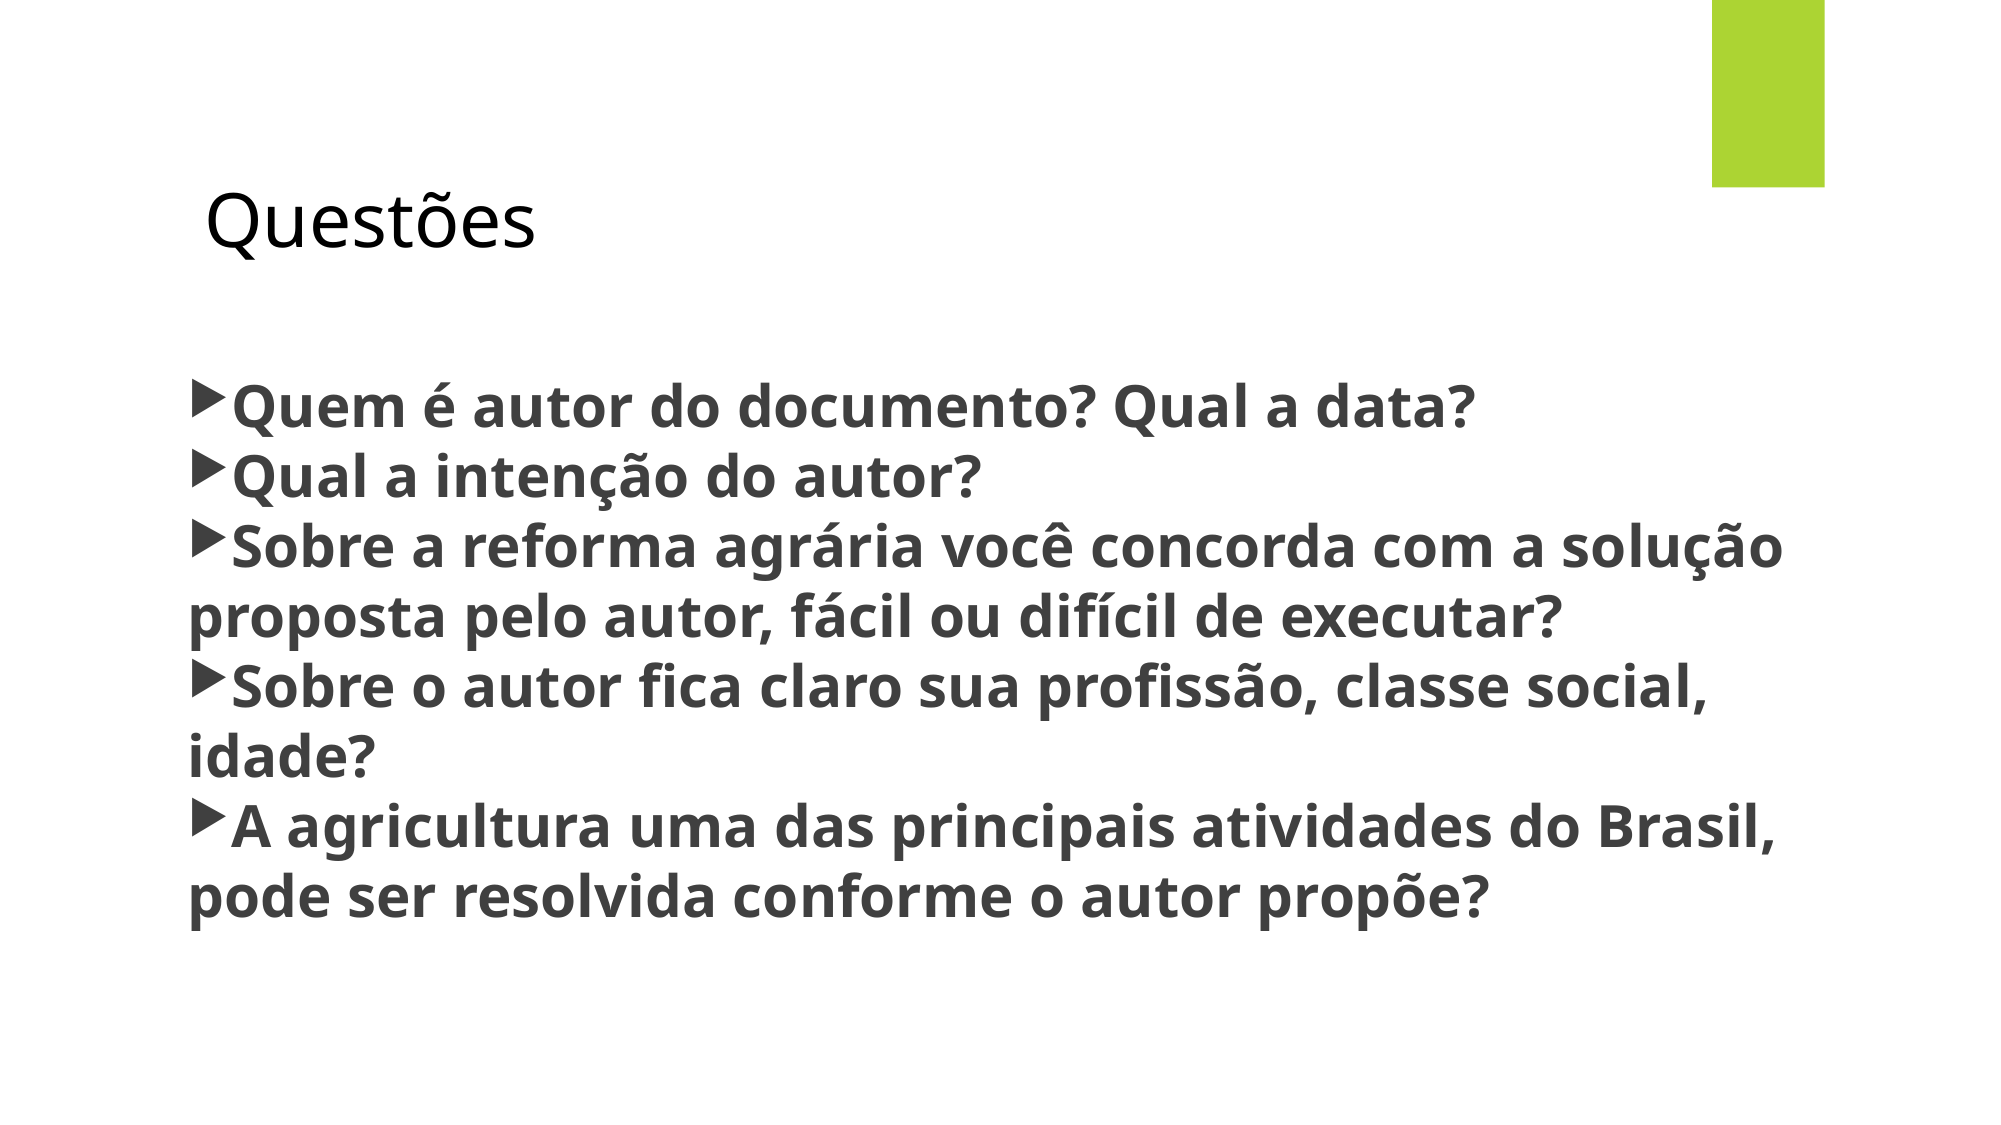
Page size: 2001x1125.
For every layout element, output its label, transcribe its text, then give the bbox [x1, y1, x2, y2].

text_box Questões [189, 159, 1627, 276]
text_box Quem é autor do documento? Qual a data? Qual a intenção do autor? Sobre a reforma agrária você concorda com a solução proposta pelo autor, fácil ou difícil de executar? Sobre o autor fica claro sua profissão, classe social, idade? A agricultura uma das principais atividades do Brasil, pode ser resolvida conforme o autor propõe? [173, 361, 1858, 923]
